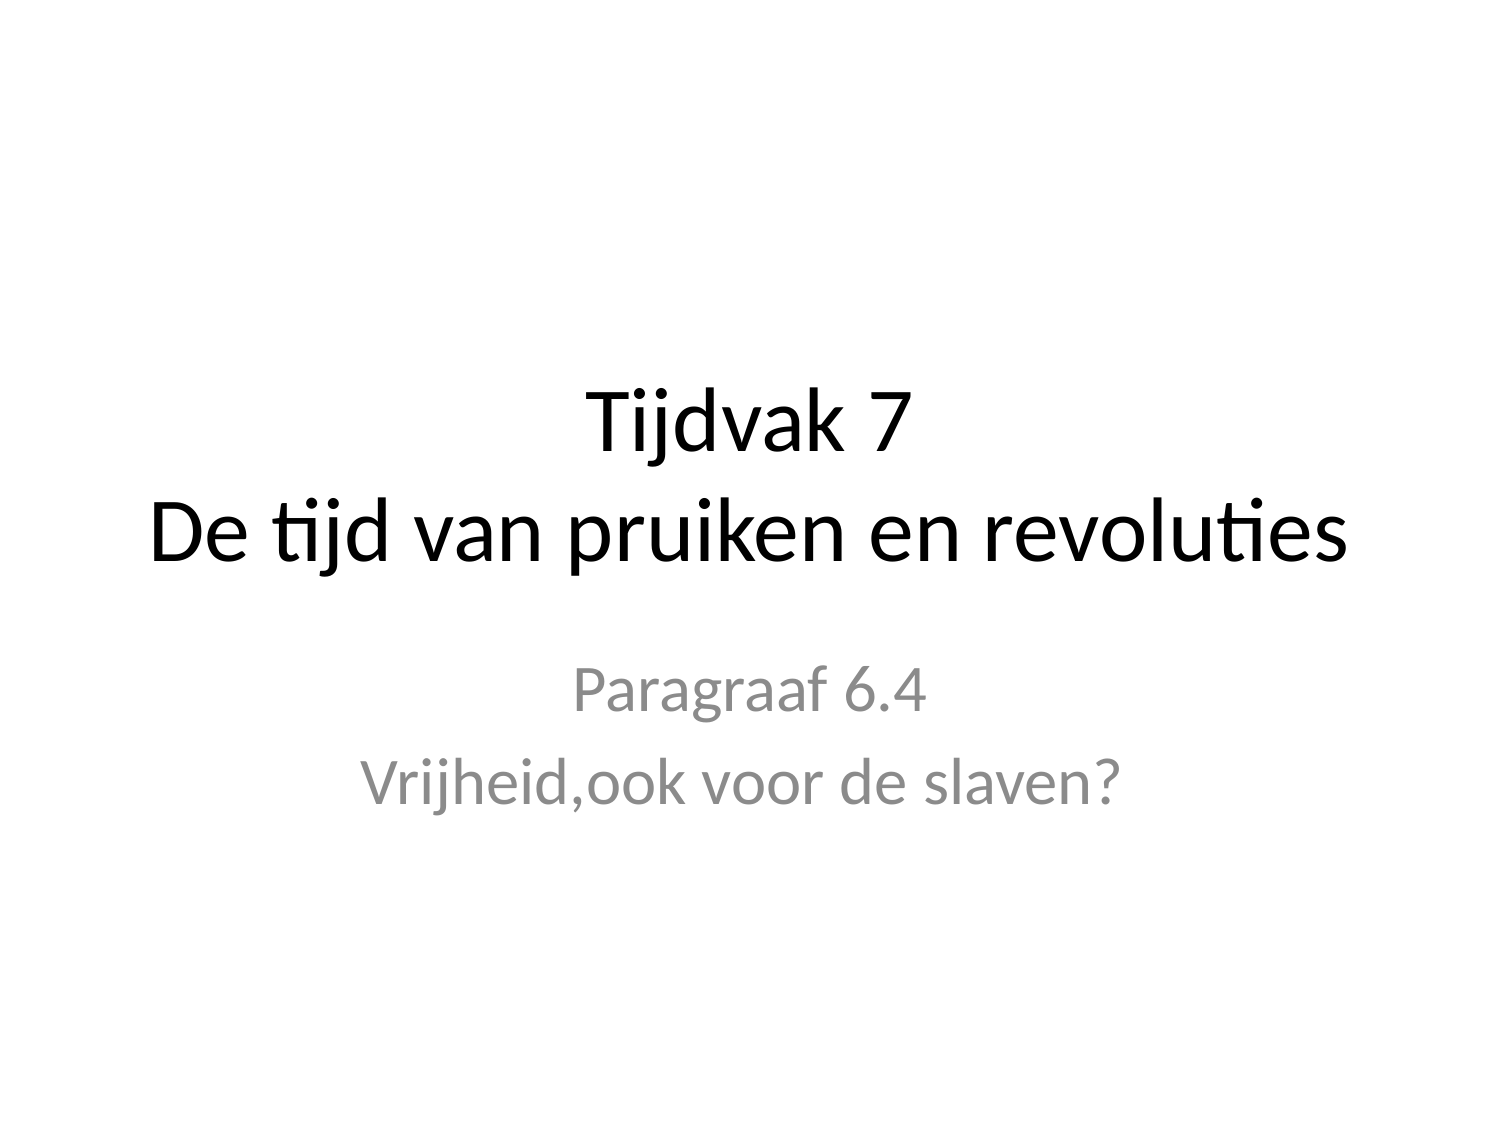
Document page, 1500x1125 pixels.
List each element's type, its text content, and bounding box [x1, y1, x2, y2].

subtitle Paragraaf 6.4 Vrijheid,ook voor de slaven? [225, 637, 1275, 925]
title Tijdvak 7 De tijd van pruiken en revoluties [112, 349, 1388, 591]
